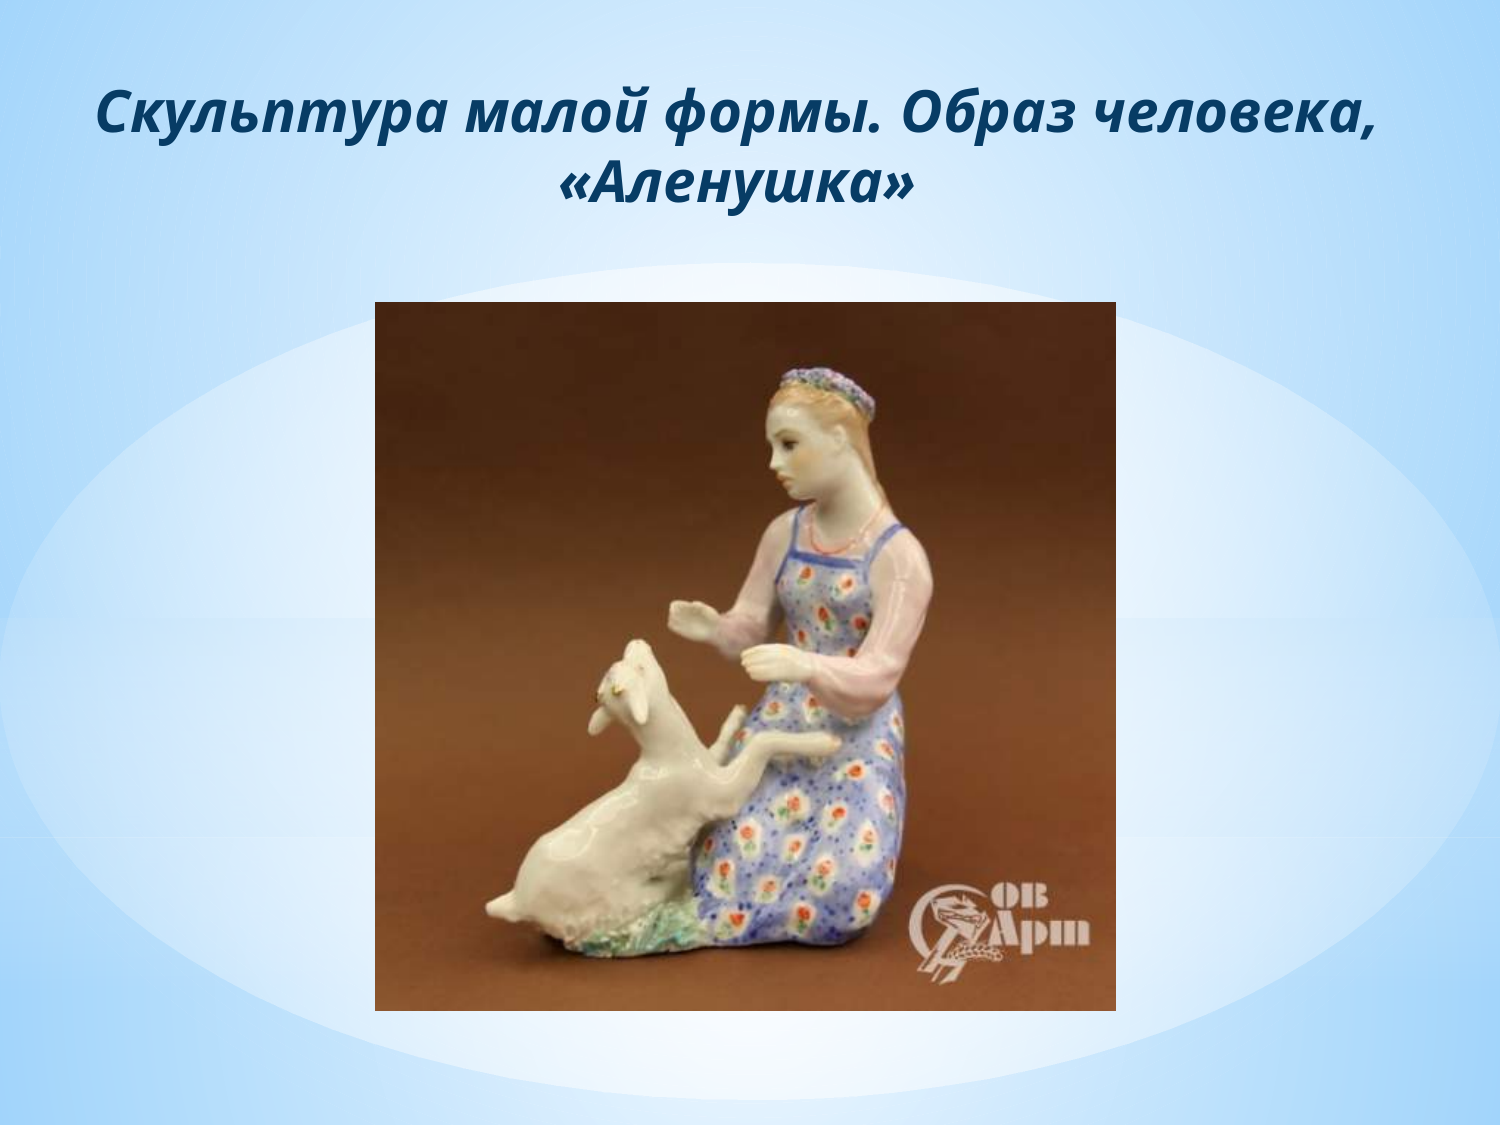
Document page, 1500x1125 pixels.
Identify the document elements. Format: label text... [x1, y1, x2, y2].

picture [374, 302, 1117, 1012]
title Скульптура малой формы. Образ человека, «Аленушка» [76, 66, 1398, 254]
